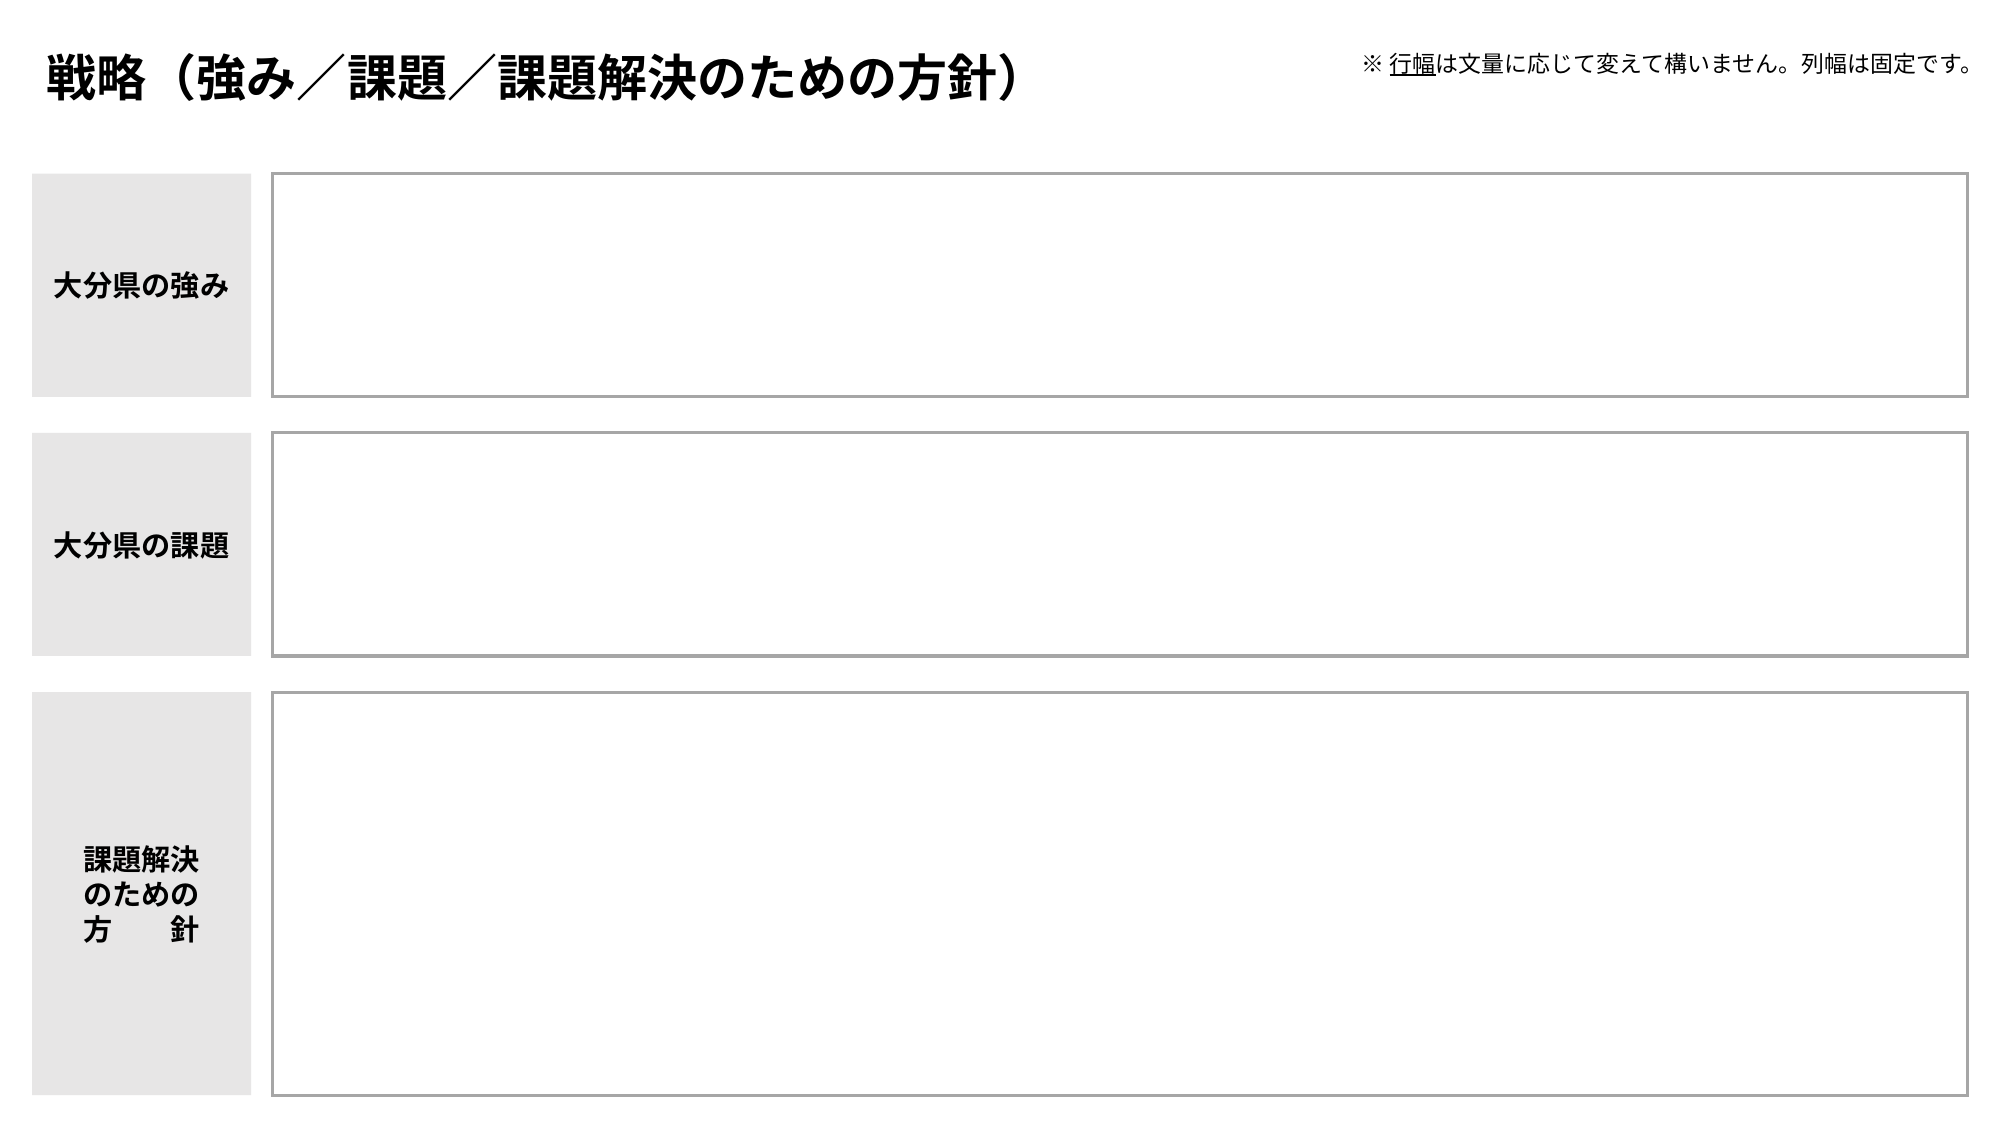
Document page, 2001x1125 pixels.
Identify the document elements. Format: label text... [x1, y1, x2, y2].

text_box ※行幅は文量に応じて変えて構いません。列幅は固定です。 [1346, 41, 1999, 85]
text_box [271, 432, 1969, 657]
text_box 戦略（強み／課題／課題解決のための方針） [32, 39, 1810, 115]
text_box 大分県の強み [32, 173, 252, 397]
text_box 課題解決 のための 方 針 [32, 692, 252, 1096]
text_box [271, 691, 1969, 1096]
text_box 大分県の課題 [32, 432, 252, 656]
text_box [271, 173, 1969, 398]
